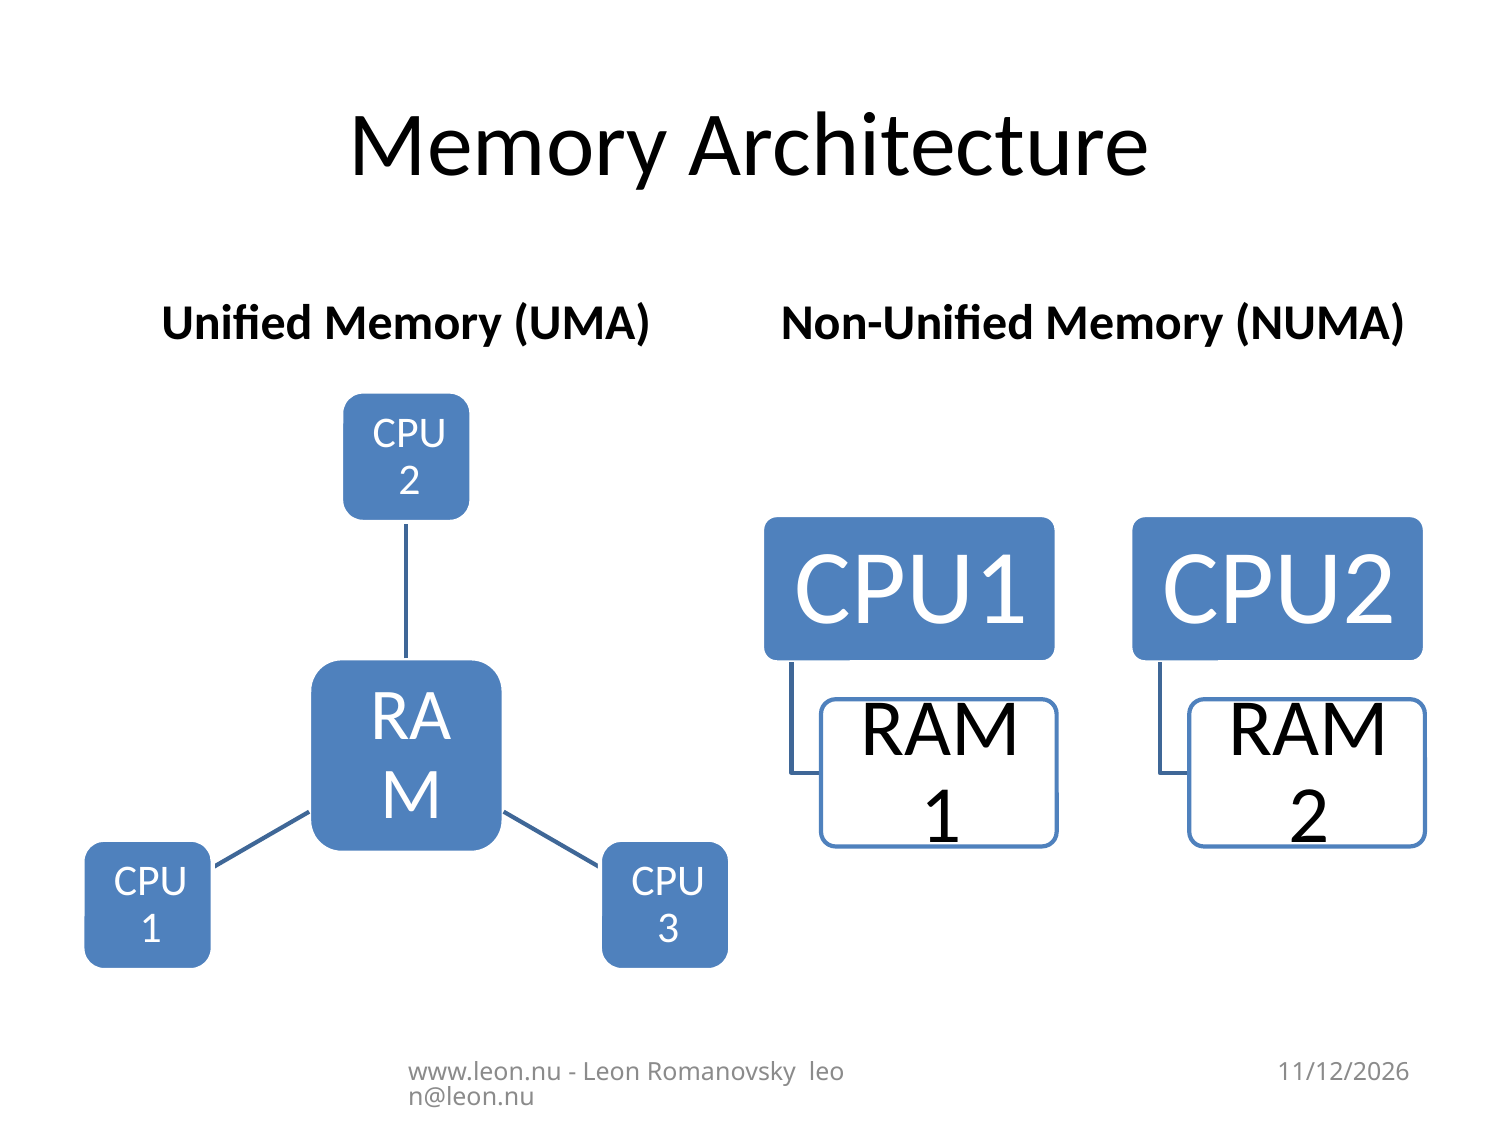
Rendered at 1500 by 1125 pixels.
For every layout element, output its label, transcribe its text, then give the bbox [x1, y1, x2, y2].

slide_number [1074, 1042, 1425, 1103]
title Memory Architecture [75, 45, 1425, 233]
list Unified Memory (UMA) [75, 251, 738, 356]
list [761, 356, 1426, 1006]
list Non-Unified Memory (NUMA) [761, 251, 1425, 356]
footer www.leon.nu - Leon Romanovsky leon@leon.nu [512, 1042, 988, 1103]
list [74, 356, 738, 1006]
